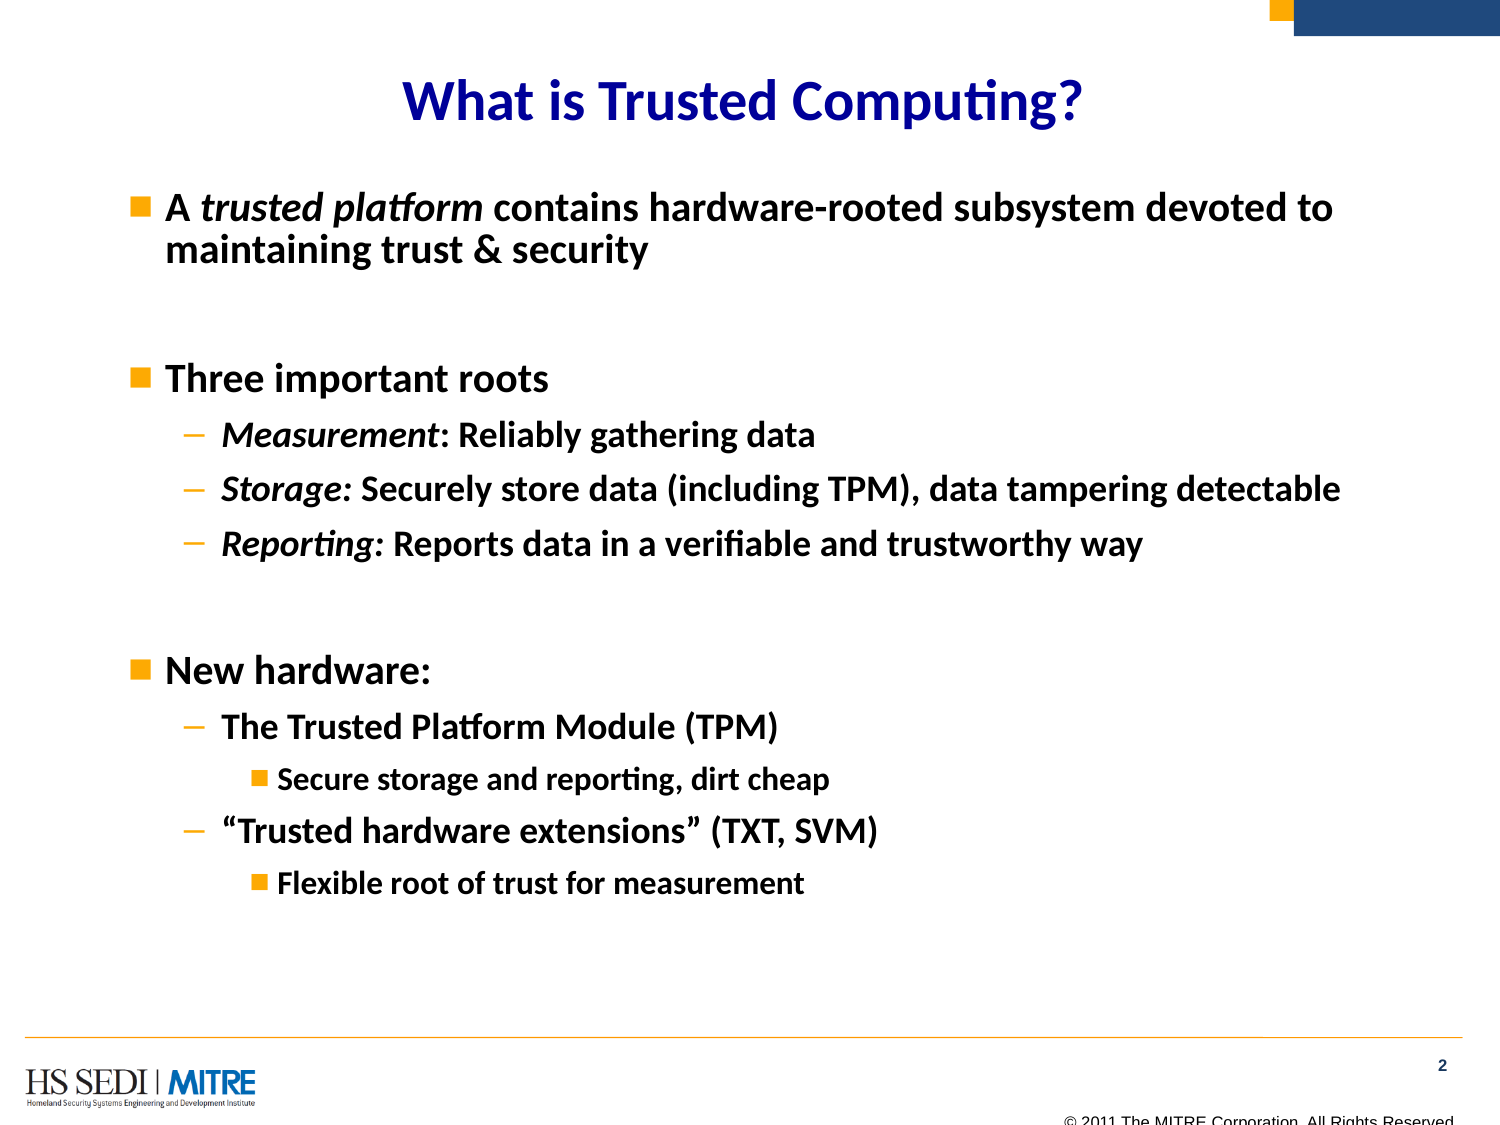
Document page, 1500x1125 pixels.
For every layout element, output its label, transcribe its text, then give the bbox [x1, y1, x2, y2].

title What is Trusted Computing? [43, 62, 1457, 151]
picture [20, 1058, 271, 1122]
list A trusted platform contains hardware-rooted subsystem devoted to maintaining trust & security Three important roots Measurement: Reliably gathering data Storage: Securely store data (including TPM), data tampering detectable Reporting: Reports data in a verifiable and trustworthy way New hardware: The Trusted Platform Module (TPM) Secure storage and reporting, dirt cheap “Trusted hardware extensions” (TXT, SVM) Flexible root of trust for measurement [112, 180, 1387, 1024]
slide_number 2 [1374, 1049, 1463, 1076]
